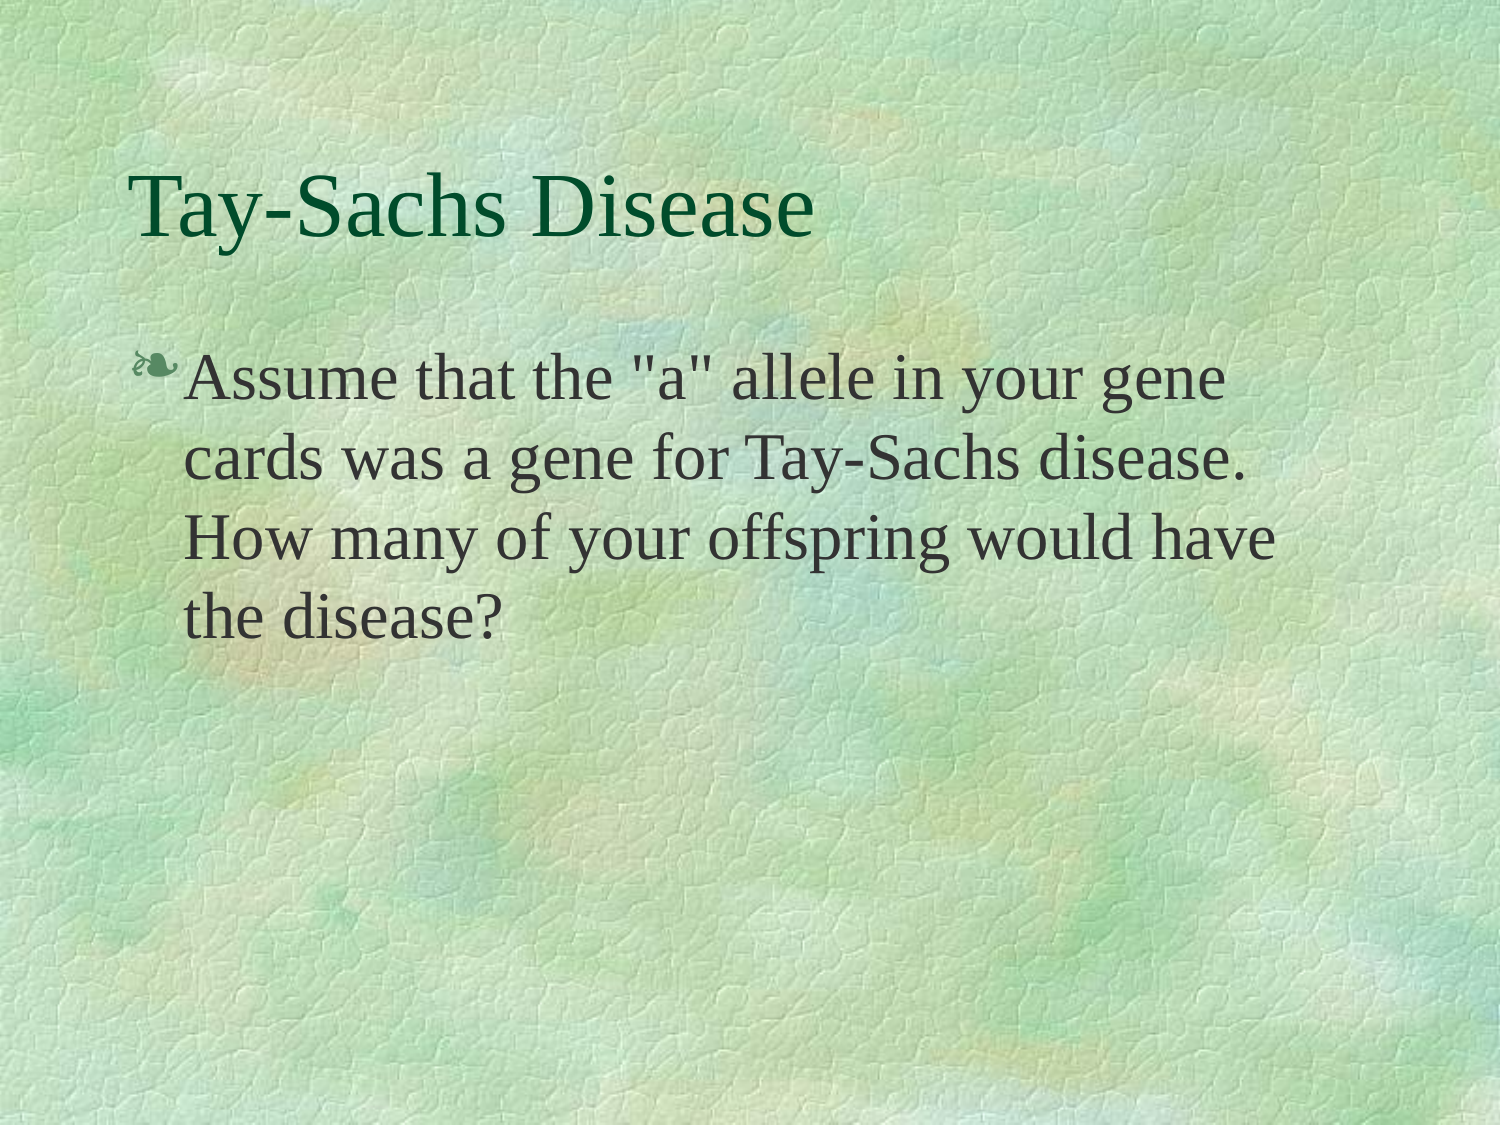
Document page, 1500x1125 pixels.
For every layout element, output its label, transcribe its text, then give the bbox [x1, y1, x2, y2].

title Tay-Sachs Disease [112, 74, 1388, 263]
picture [0, 0, 1500, 1125]
list Assume that the "a" allele in your gene cards was a gene for Tay-Sachs disease. How many of your offspring would have the disease? [112, 324, 1388, 1001]
